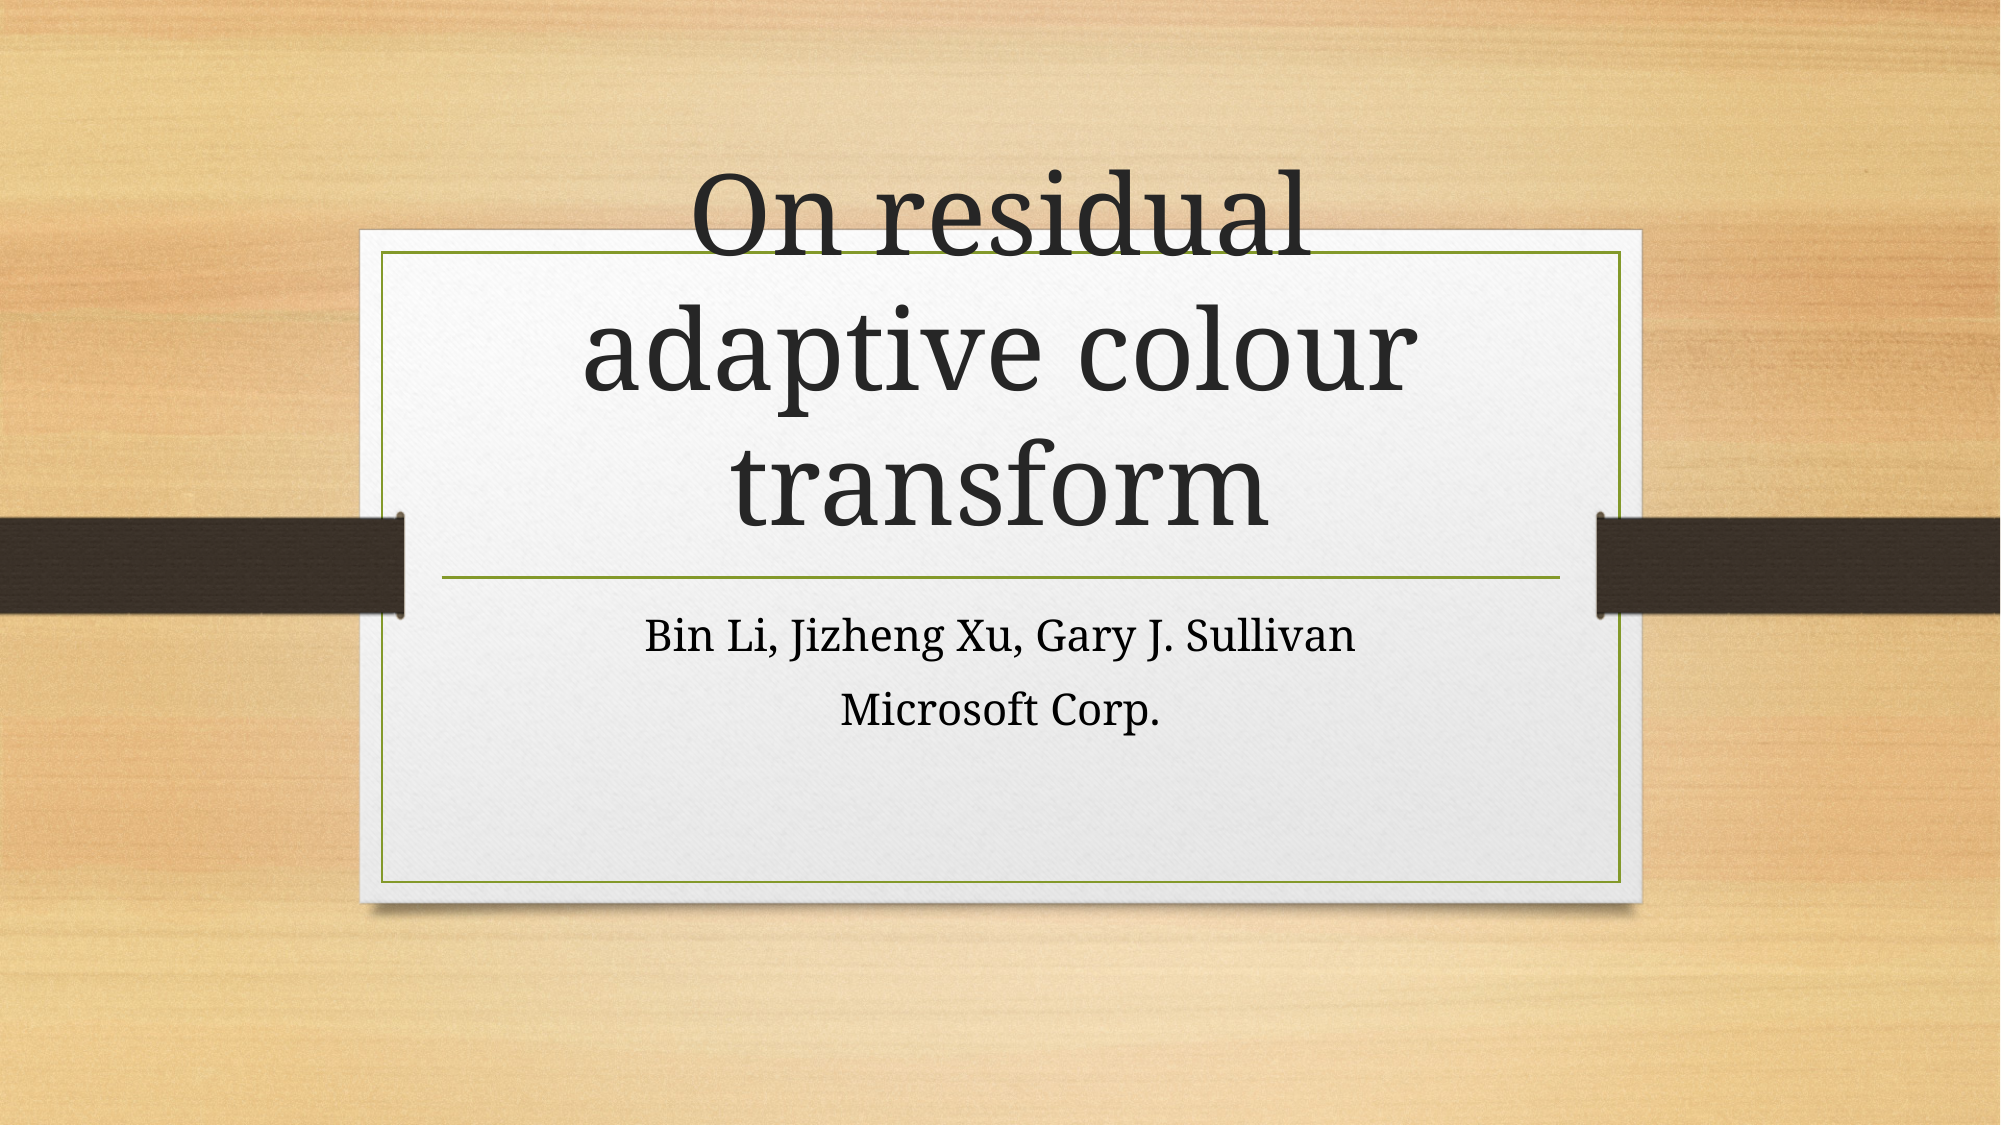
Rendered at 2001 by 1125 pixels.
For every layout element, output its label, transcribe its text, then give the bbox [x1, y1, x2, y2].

subtitle Bin Li, Jizheng Xu, Gary J. Sullivan Microsoft Corp. [441, 600, 1560, 817]
title On residual adaptive colour transform [441, 306, 1560, 556]
picture [0, 0, 2001, 1125]
